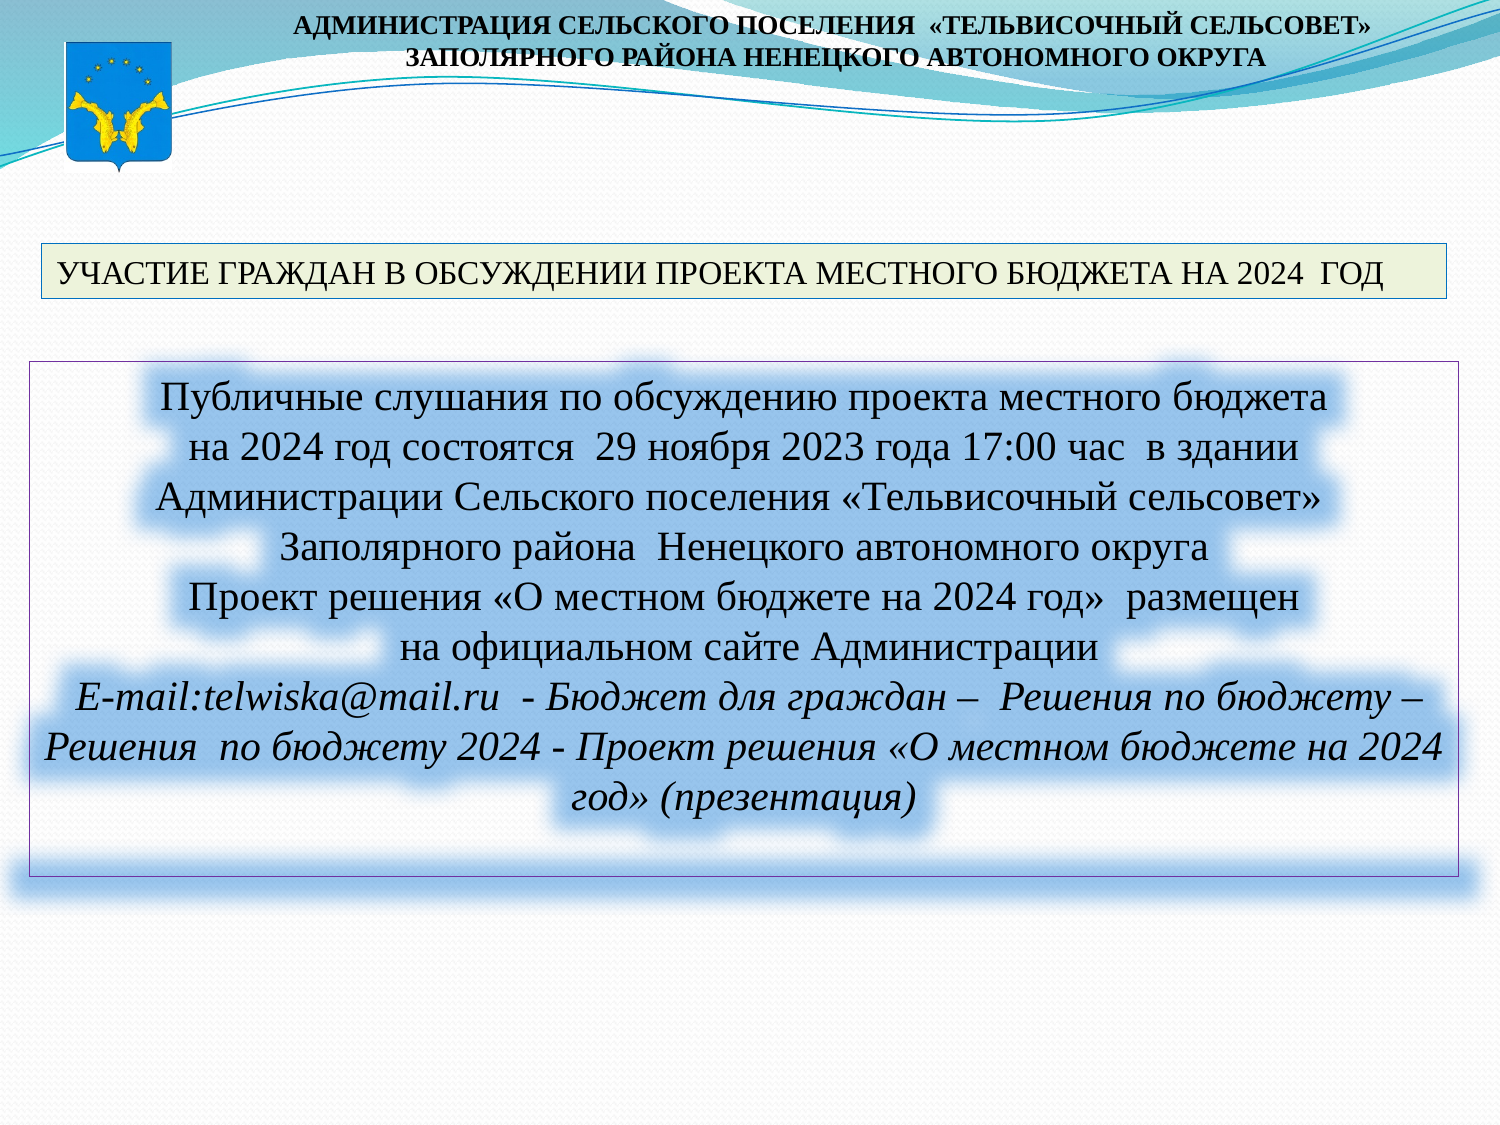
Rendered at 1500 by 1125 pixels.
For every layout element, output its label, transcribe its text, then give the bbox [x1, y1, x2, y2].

text_box АДМИНИСТРАЦИЯ СЕЛЬСКОГО ПОСЕЛЕНИЯ «ТЕЛЬВИСОЧНЫЙ СЕЛЬСОВЕТ» ЗАПОЛЯРНОГО РАЙОНА НЕНЕЦКОГО АВТОНОМНОГО ОКРУГА [171, 0, 1500, 80]
text_box УЧАСТИЕ ГРАЖДАН В ОБСУЖДЕНИИ ПРОЕКТА МЕСТНОГО БЮДЖЕТА НА 2024 ГОД [41, 243, 1447, 299]
text_box Публичные слушания по обсуждению проекта местного бюджета на 2024 год состоятся 29 ноября 2023 года 17:00 час в здании Администрации Сельского поселения «Тельвисочный сельсовет» Заполярного района Ненецкого автономного округа Проект решения «О местном бюджете на 2024 год» размещен на официальном сайте Администрации E-mail:telwiska@mail.ru - Бюджет для граждан – Решения по бюджету – Решения по бюджету 2024 - Проект решения «О местном бюджете на 2024 год» (презентация) [29, 361, 1459, 877]
picture [64, 42, 172, 173]
